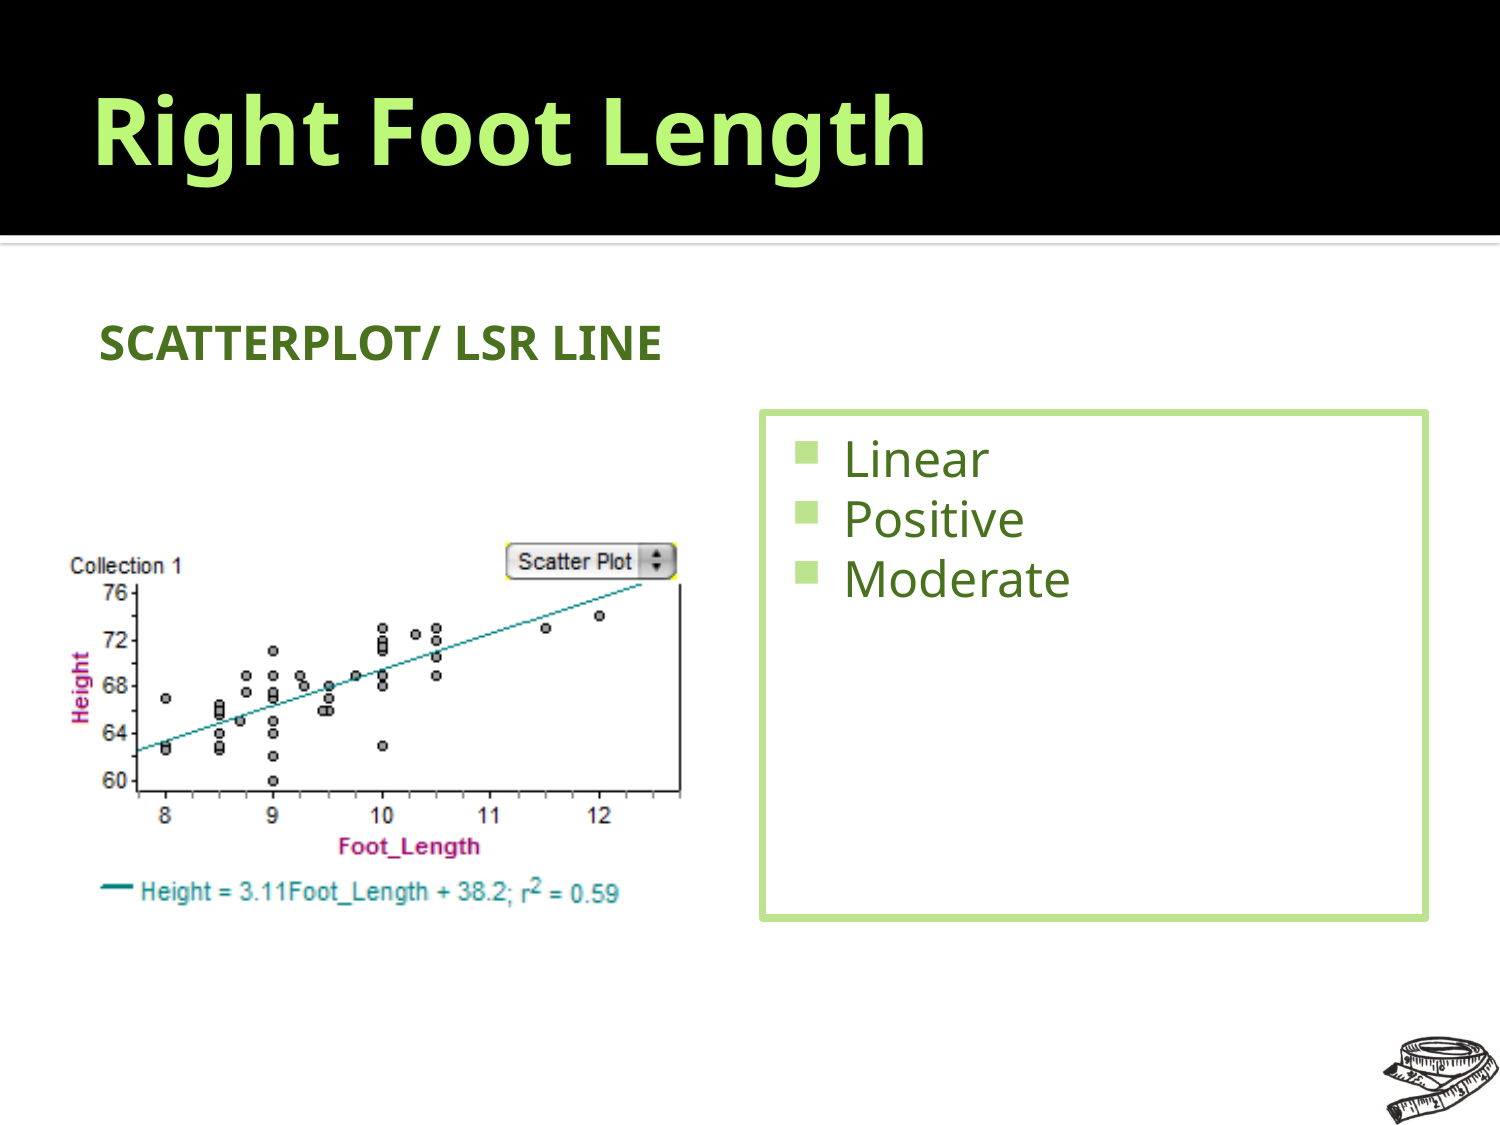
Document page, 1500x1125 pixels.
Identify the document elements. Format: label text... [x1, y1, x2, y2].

picture [1380, 1034, 1500, 1125]
list Scatterplot/ LSR Line [75, 278, 738, 396]
picture [87, 874, 650, 913]
title Right Foot Length [75, 24, 1425, 231]
list Linear Positive Moderate [759, 409, 1429, 922]
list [62, 537, 694, 862]
